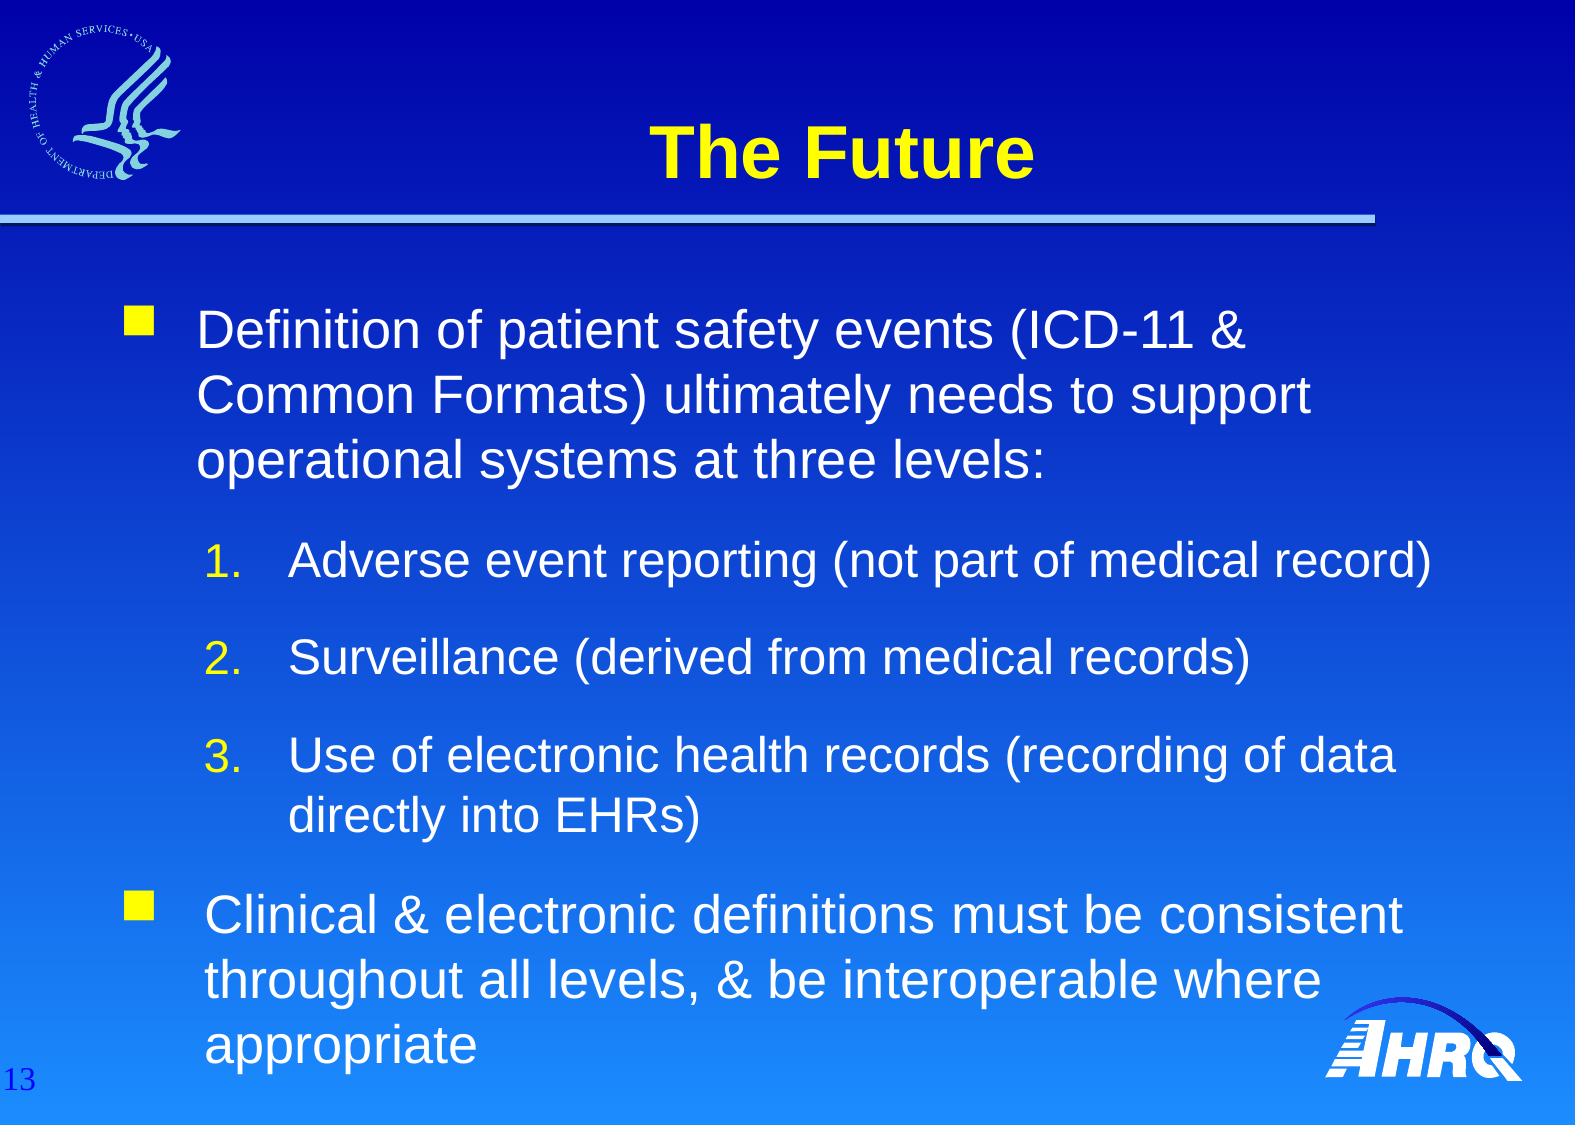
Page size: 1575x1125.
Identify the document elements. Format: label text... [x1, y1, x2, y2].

list Definition of patient safety events (ICD-11 & Common Formats) ultimately needs to support operational systems at three levels: Adverse event reporting (not part of medical record) Surveillance (derived from medical records) Use of electronic health records (recording of data directly into EHRs) Clinical & electronic definitions must be consistent throughout all levels, & be interoperable where appropriate [104, 286, 1483, 763]
title The Future [203, 56, 1483, 202]
